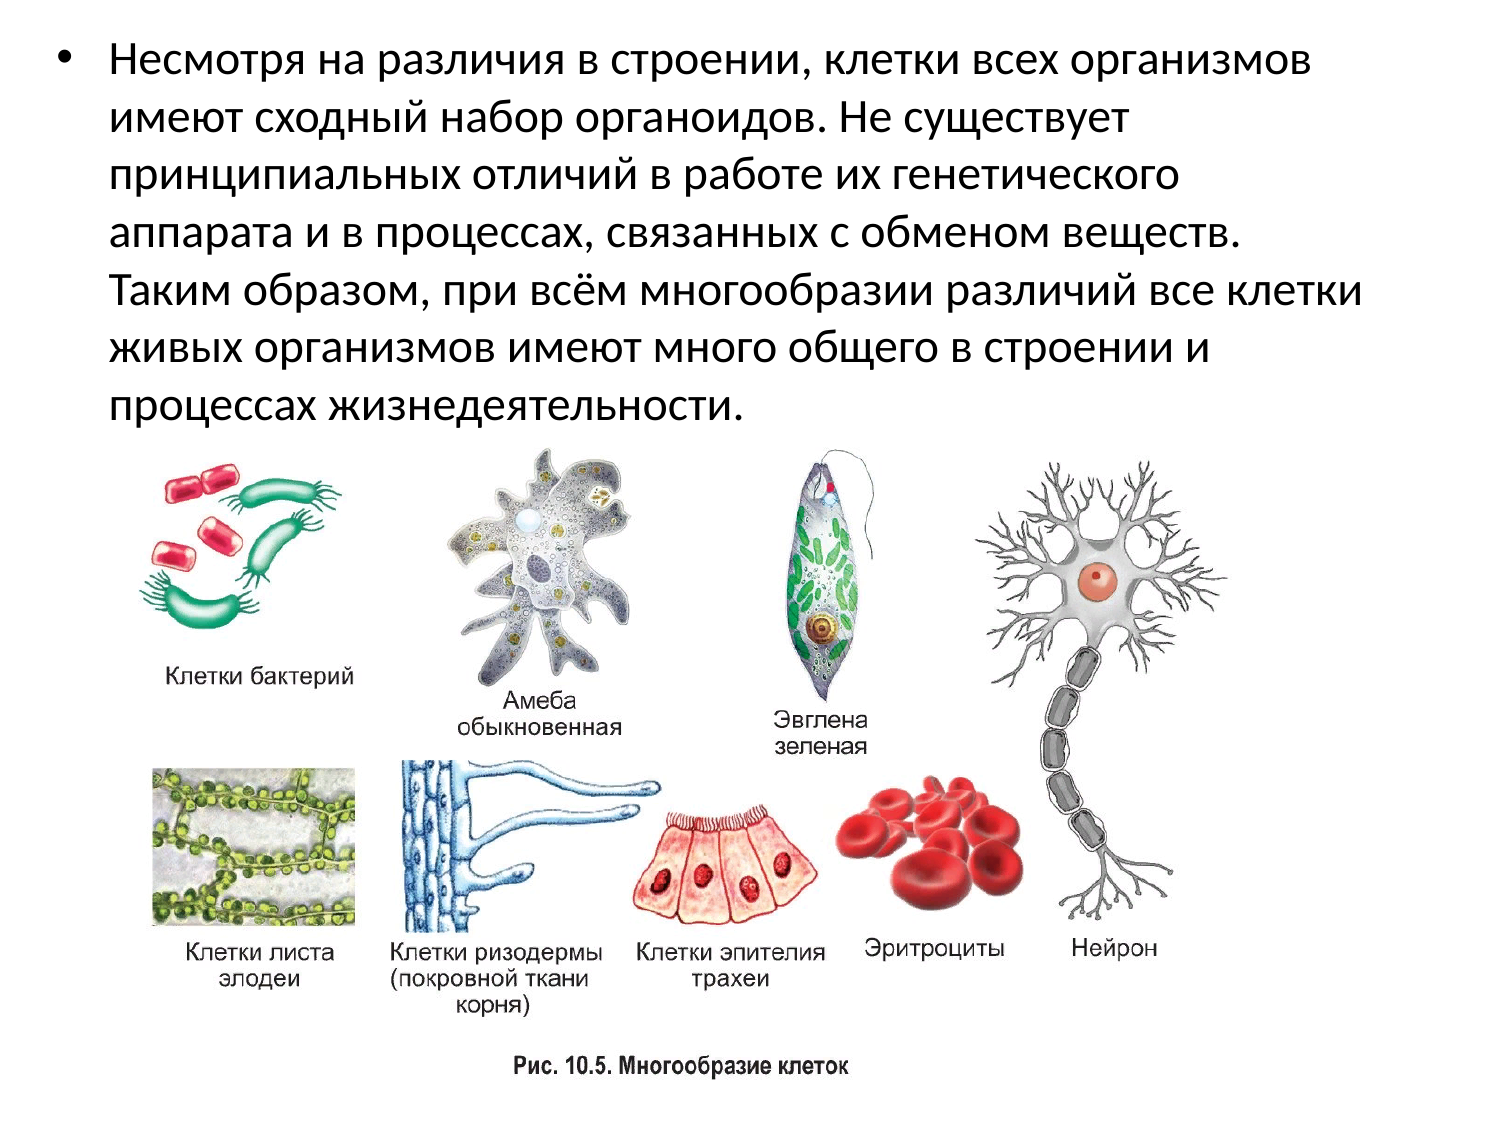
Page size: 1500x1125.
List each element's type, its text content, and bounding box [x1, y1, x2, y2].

list Несмотря на различия в строении, клетки всех организмов имеют сходный набор органоидов. Не существует принципиальных отличий в работе их генетического аппарата и в процессах, связанных с обменом веществ. Таким образом, при всём многообразии различий все клетки живых организмов имеют много общего в строении и процессах жизнедеятельности. [41, 19, 1392, 445]
picture [123, 432, 1239, 1097]
